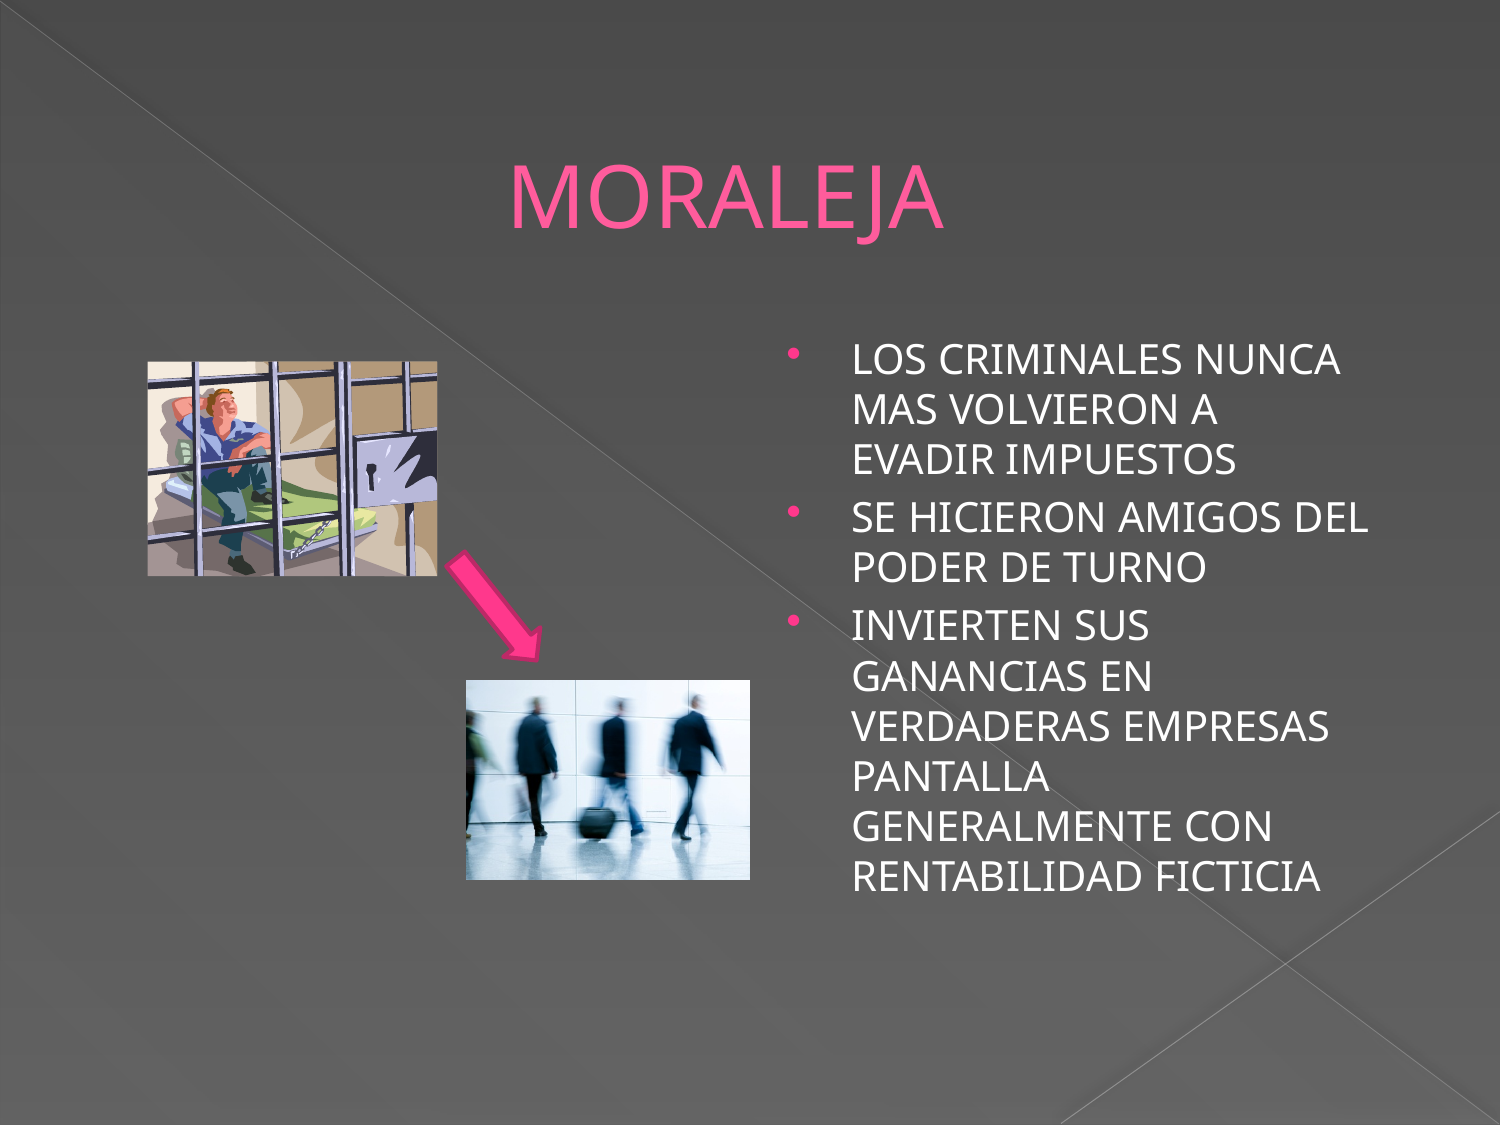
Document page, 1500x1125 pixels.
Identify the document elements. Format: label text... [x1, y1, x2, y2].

title MORALEJA [112, 99, 1388, 288]
list LOS CRIMINALES NUNCA MAS VOLVIERON A EVADIR IMPUESTOS SE HICIERON AMIGOS DEL PODER DE TURNO INVIERTEN SUS GANANCIAS EN VERDADERAS EMPRESAS PANTALLA GENERALMENTE CON RENTABILIDAD FICTICIA [762, 324, 1388, 1001]
text_box [444, 549, 543, 663]
picture [147, 361, 438, 577]
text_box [466, 680, 750, 880]
